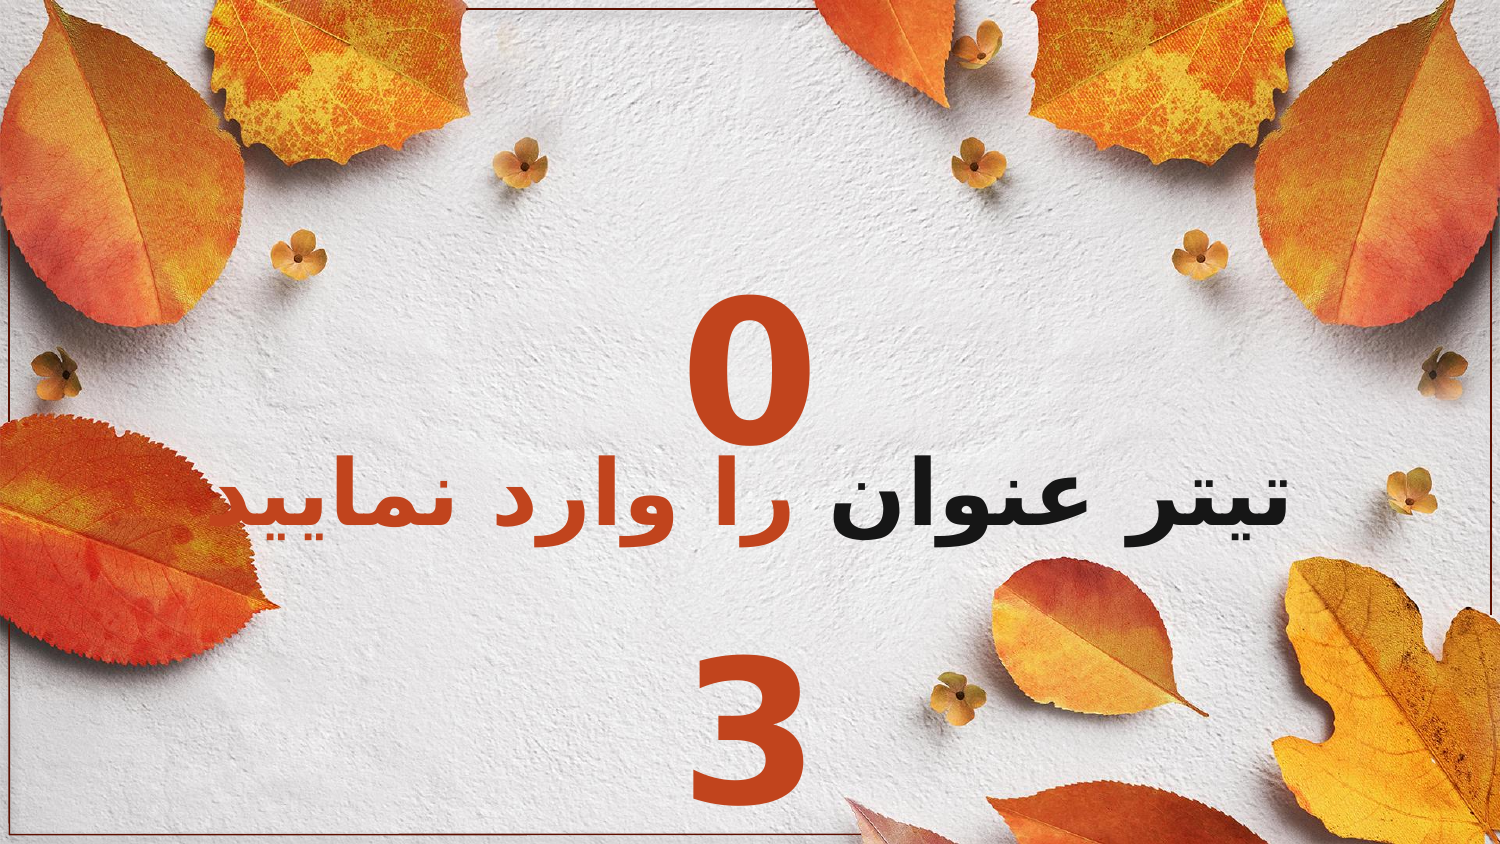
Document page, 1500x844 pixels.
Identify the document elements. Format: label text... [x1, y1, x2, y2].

text_box 03 [597, 116, 903, 844]
text_box تیتر عنوان را وارد نمایید [124, 371, 597, 552]
picture [0, 0, 1500, 844]
text_box تیتر عنوان را وارد نمایید [903, 371, 1376, 552]
